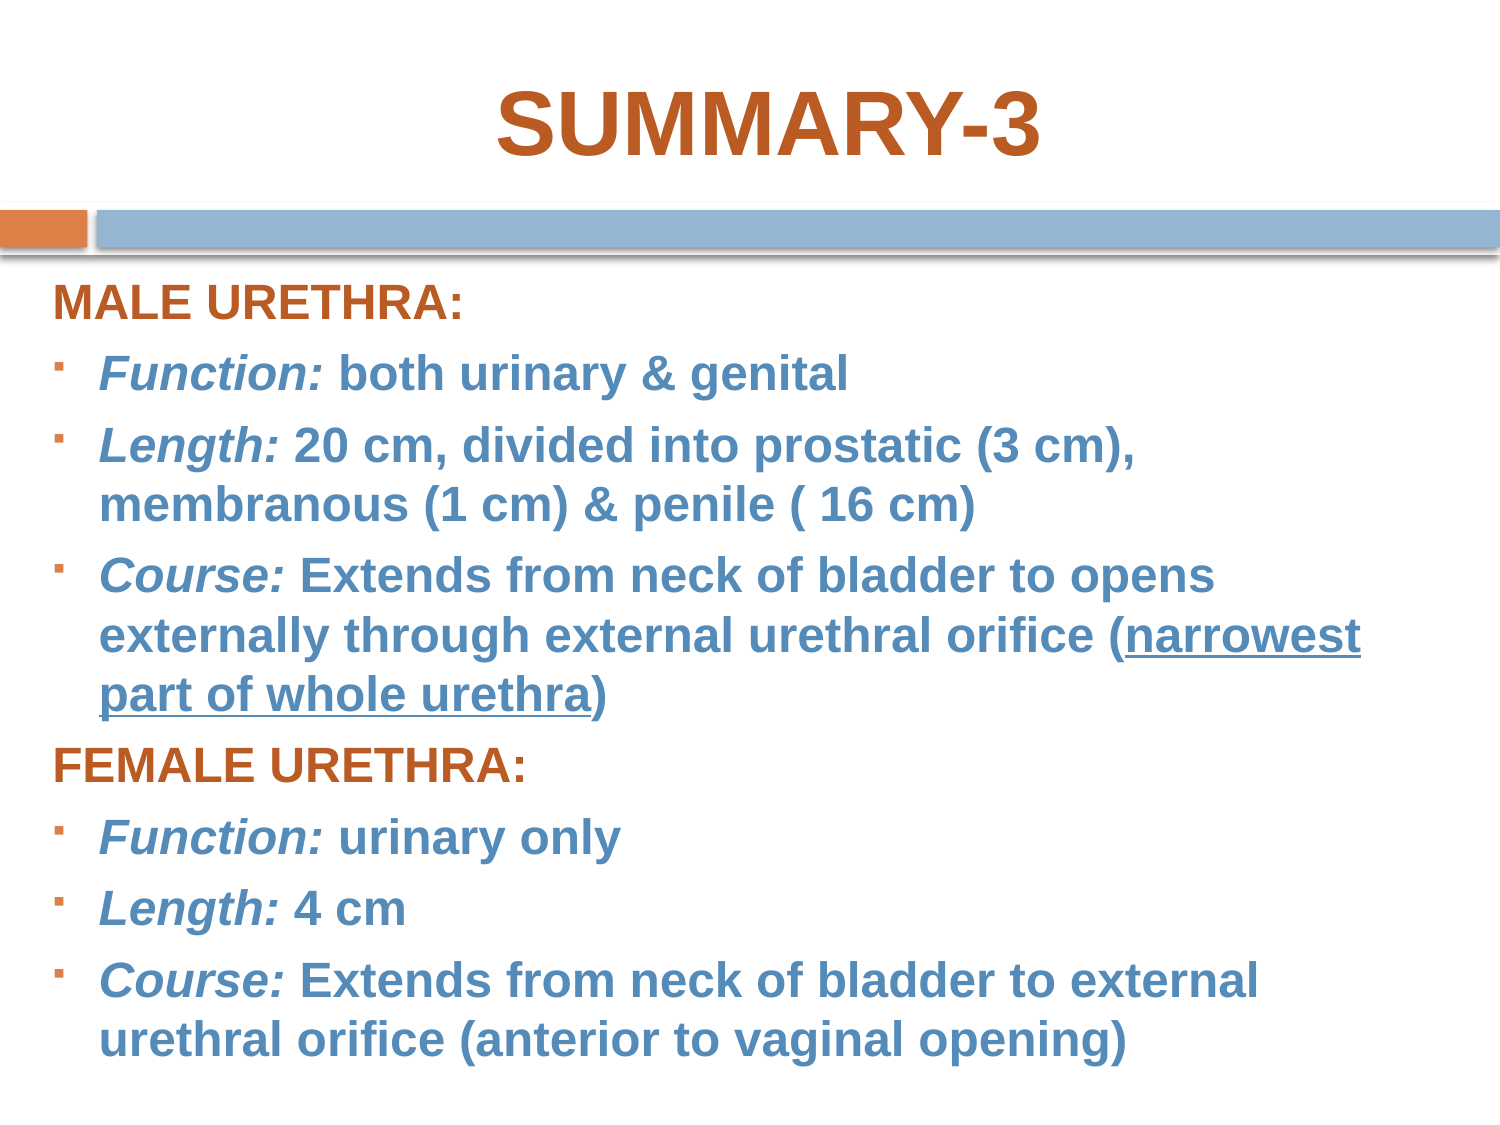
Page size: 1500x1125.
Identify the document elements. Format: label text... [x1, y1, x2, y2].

title SUMMARY-3 [100, 37, 1438, 200]
list MALE URETHRA: Function: both urinary & genital Length: 20 cm, divided into prostatic (3 cm), membranous (1 cm) & penile ( 16 cm) Course: Extends from neck of bladder to opens externally through external urethral orifice (narrowest part of whole urethra) FEMALE URETHRA: Function: urinary only Length: 4 cm Course: Extends from neck of bladder to external urethral orifice (anterior to vaginal opening) [37, 262, 1463, 1075]
